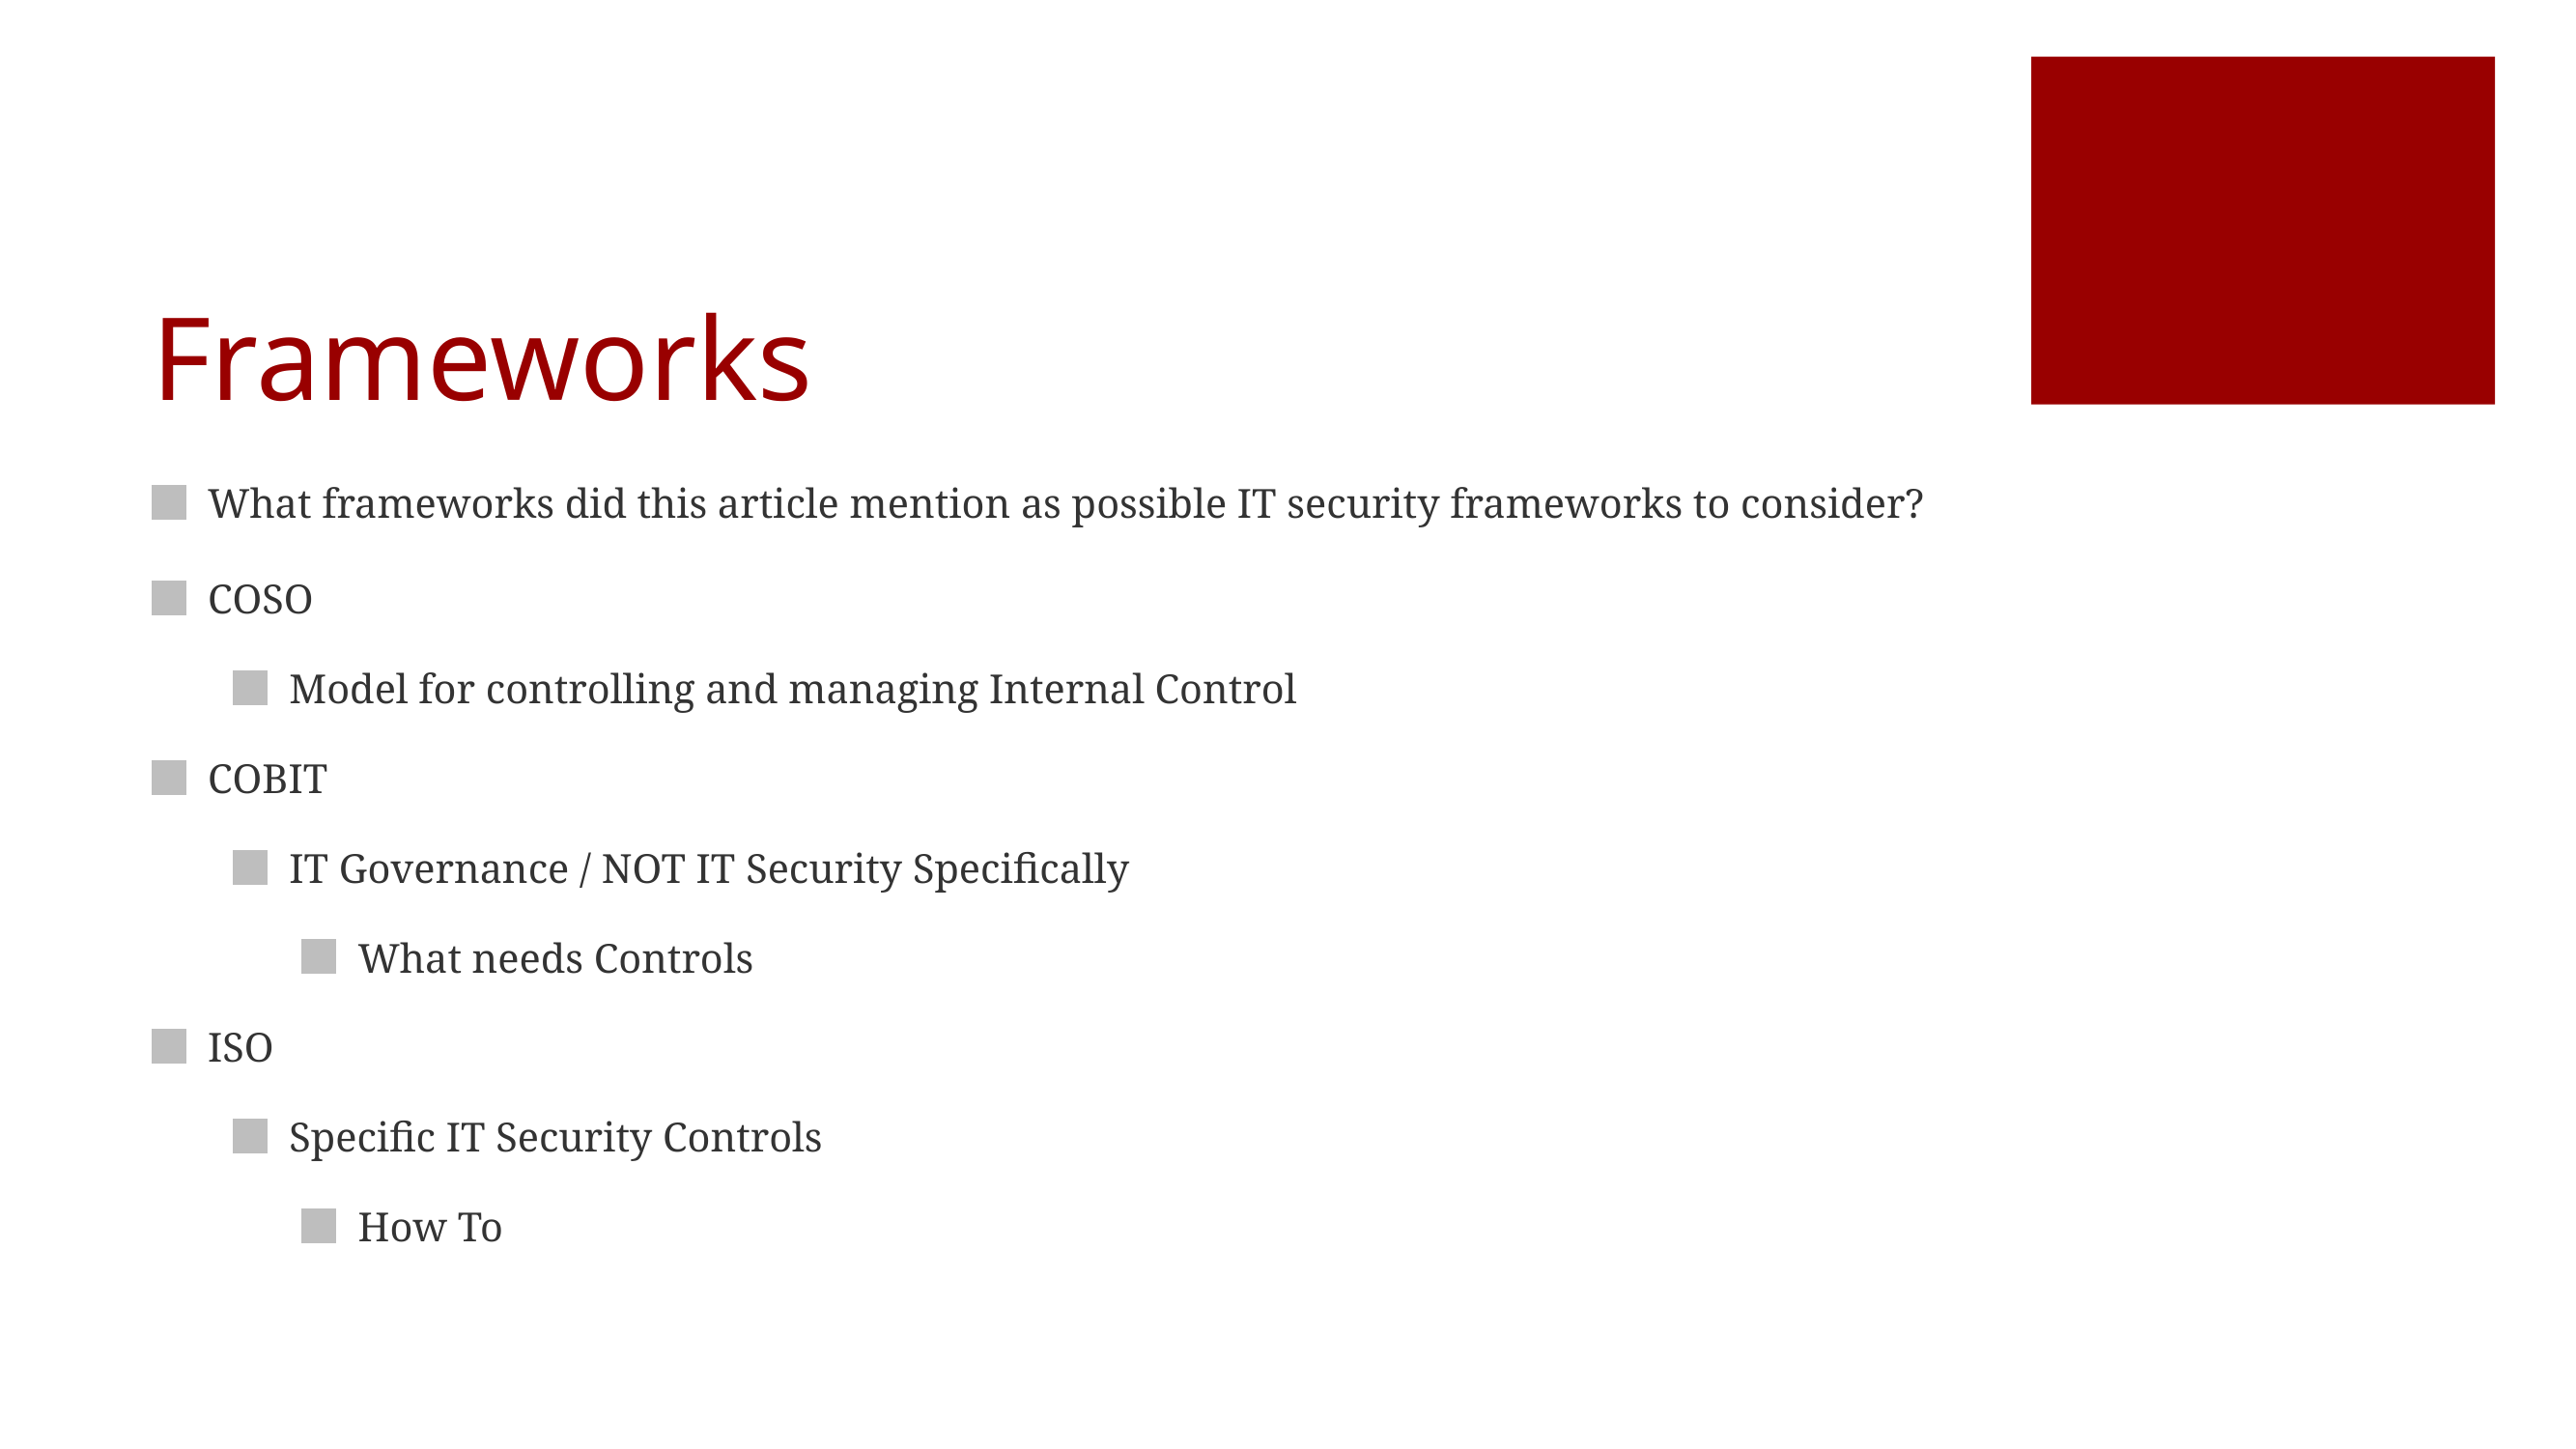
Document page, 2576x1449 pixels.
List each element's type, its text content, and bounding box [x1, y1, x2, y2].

picture [233, 670, 268, 705]
picture [301, 939, 336, 974]
picture [233, 1119, 268, 1153]
title Frameworks [128, 193, 1963, 435]
picture [301, 1208, 336, 1243]
picture [152, 581, 186, 615]
picture [152, 485, 186, 520]
picture [152, 760, 186, 795]
picture [152, 1029, 186, 1064]
list What frameworks did this article mention as possible IT security frameworks to consider? COSO Model for controlling and managing Internal Control COBIT IT Governance / NOT IT Security Specifically What needs Controls ISO Specific IT Security Controls How To [128, 467, 1963, 1294]
picture [233, 850, 268, 885]
